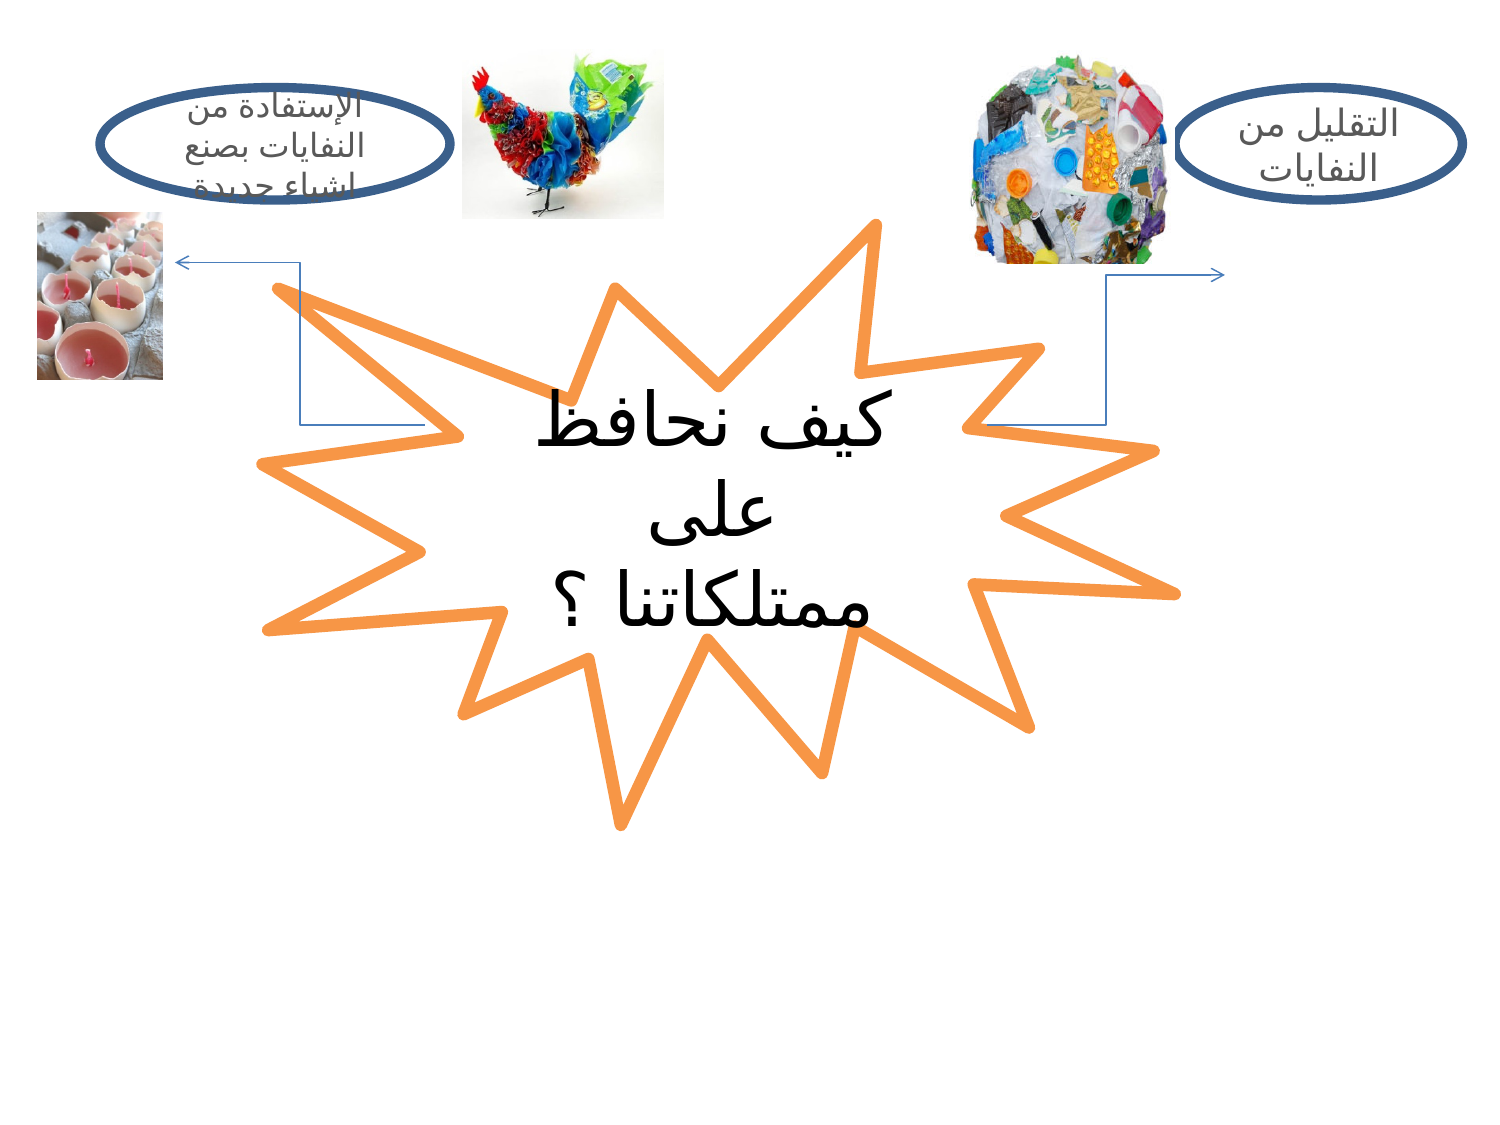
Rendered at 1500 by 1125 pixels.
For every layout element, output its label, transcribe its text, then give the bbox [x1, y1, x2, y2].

text_box الإستفادة من النفايات بصنع اشياء جديدة [97, 85, 453, 203]
text_box التقليل من النفايات [1179, 85, 1465, 203]
picture [462, 49, 665, 219]
text_box كيف نحافظ على ممتلكاتنا ؟ [260, 223, 1177, 828]
picture [962, 49, 1176, 264]
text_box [174, 262, 426, 426]
picture [37, 212, 163, 380]
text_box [987, 274, 1226, 426]
